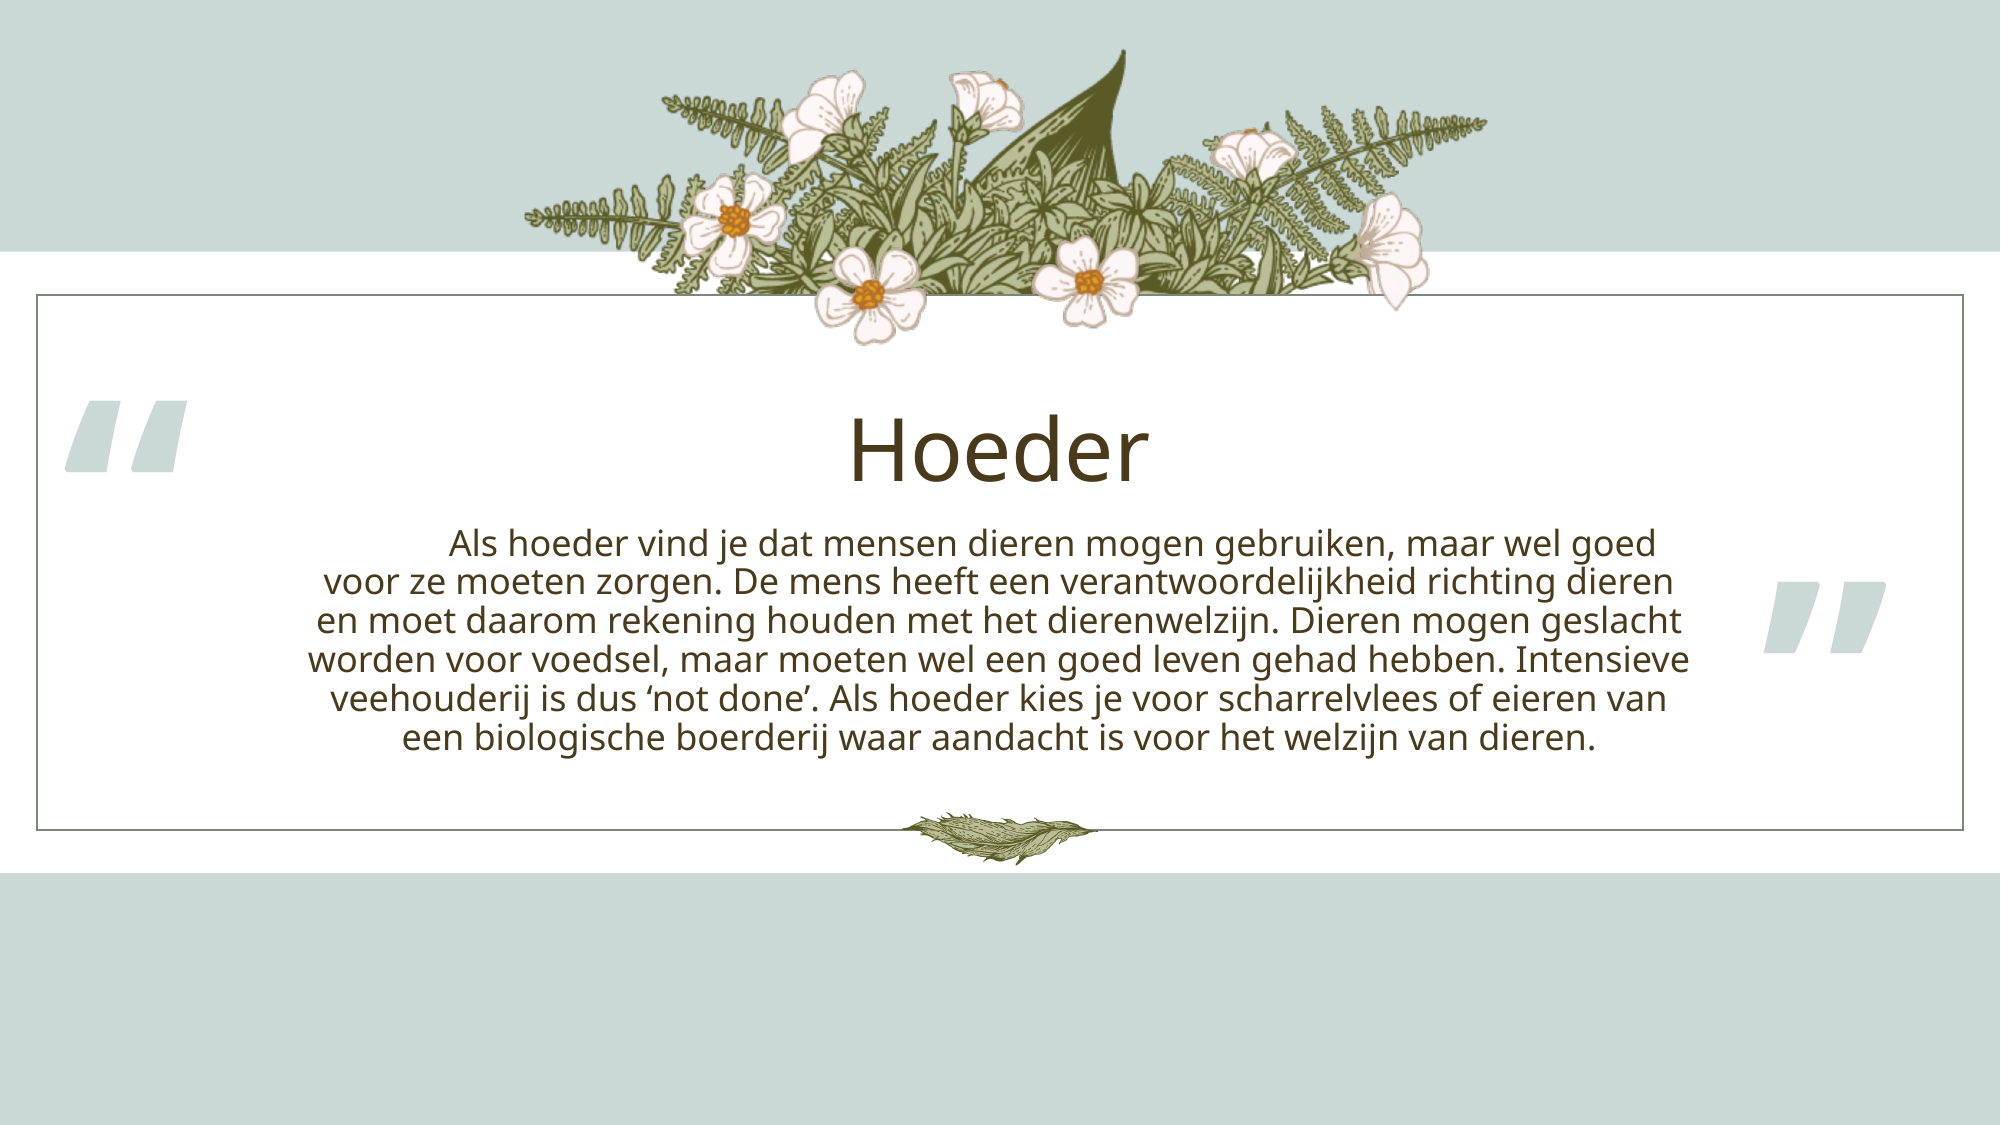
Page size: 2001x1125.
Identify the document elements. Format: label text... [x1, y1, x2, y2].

picture [512, 29, 1500, 356]
list ” [1745, 530, 1901, 849]
list “ [45, 350, 201, 669]
picture [900, 807, 1099, 866]
title Hoeder [142, 398, 1876, 727]
list Als hoeder vind je dat mensen dieren mogen gebruiken, maar wel goed voor ze moeten zorgen. De mens heeft een verantwoordelijkheid richting dieren en moet daarom rekening houden met het dierenwelzijn. Dieren mogen geslacht worden voor voedsel, maar moeten wel een goed leven gehad hebben. Intensieve veehouderij is dus ‘not done’. Als hoeder kies je voor scharrelvlees of eieren van een biologische boerderij waar aandacht is voor het welzijn van dieren. [286, 509, 1714, 774]
